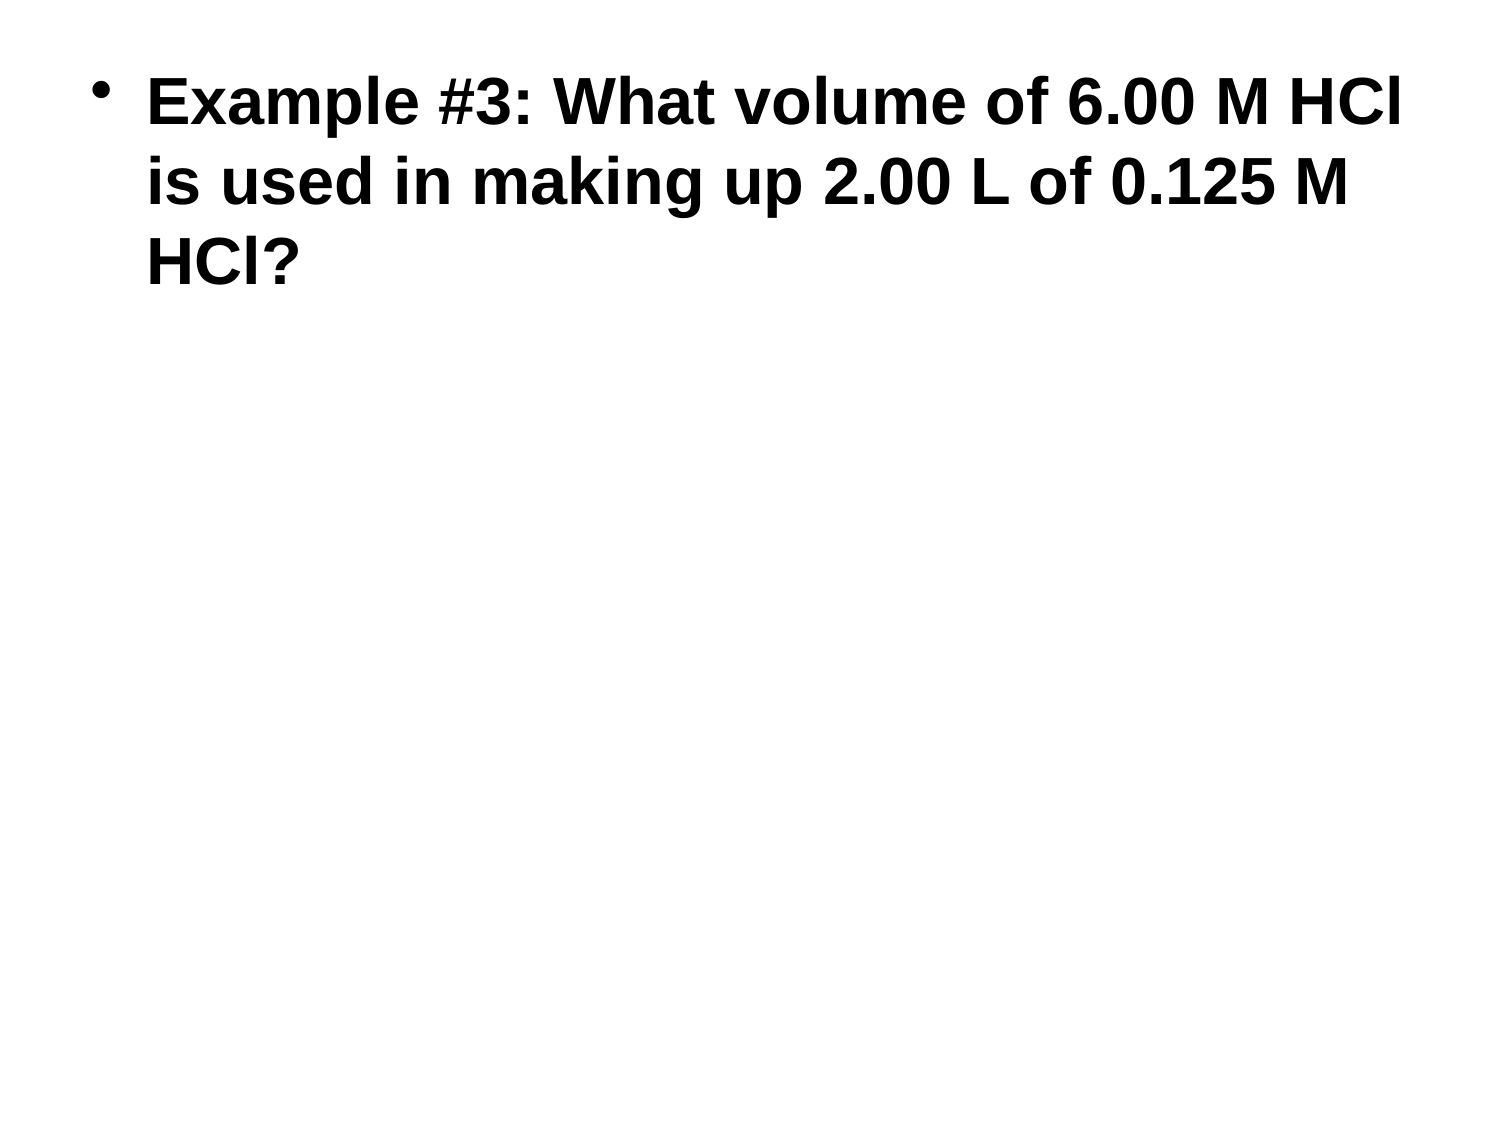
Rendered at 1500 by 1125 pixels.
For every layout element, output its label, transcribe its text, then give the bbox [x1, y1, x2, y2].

list Example #3: What volume of 6.00 M HCl is used in making up 2.00 L of 0.125 M HCl? [74, 49, 1426, 1006]
